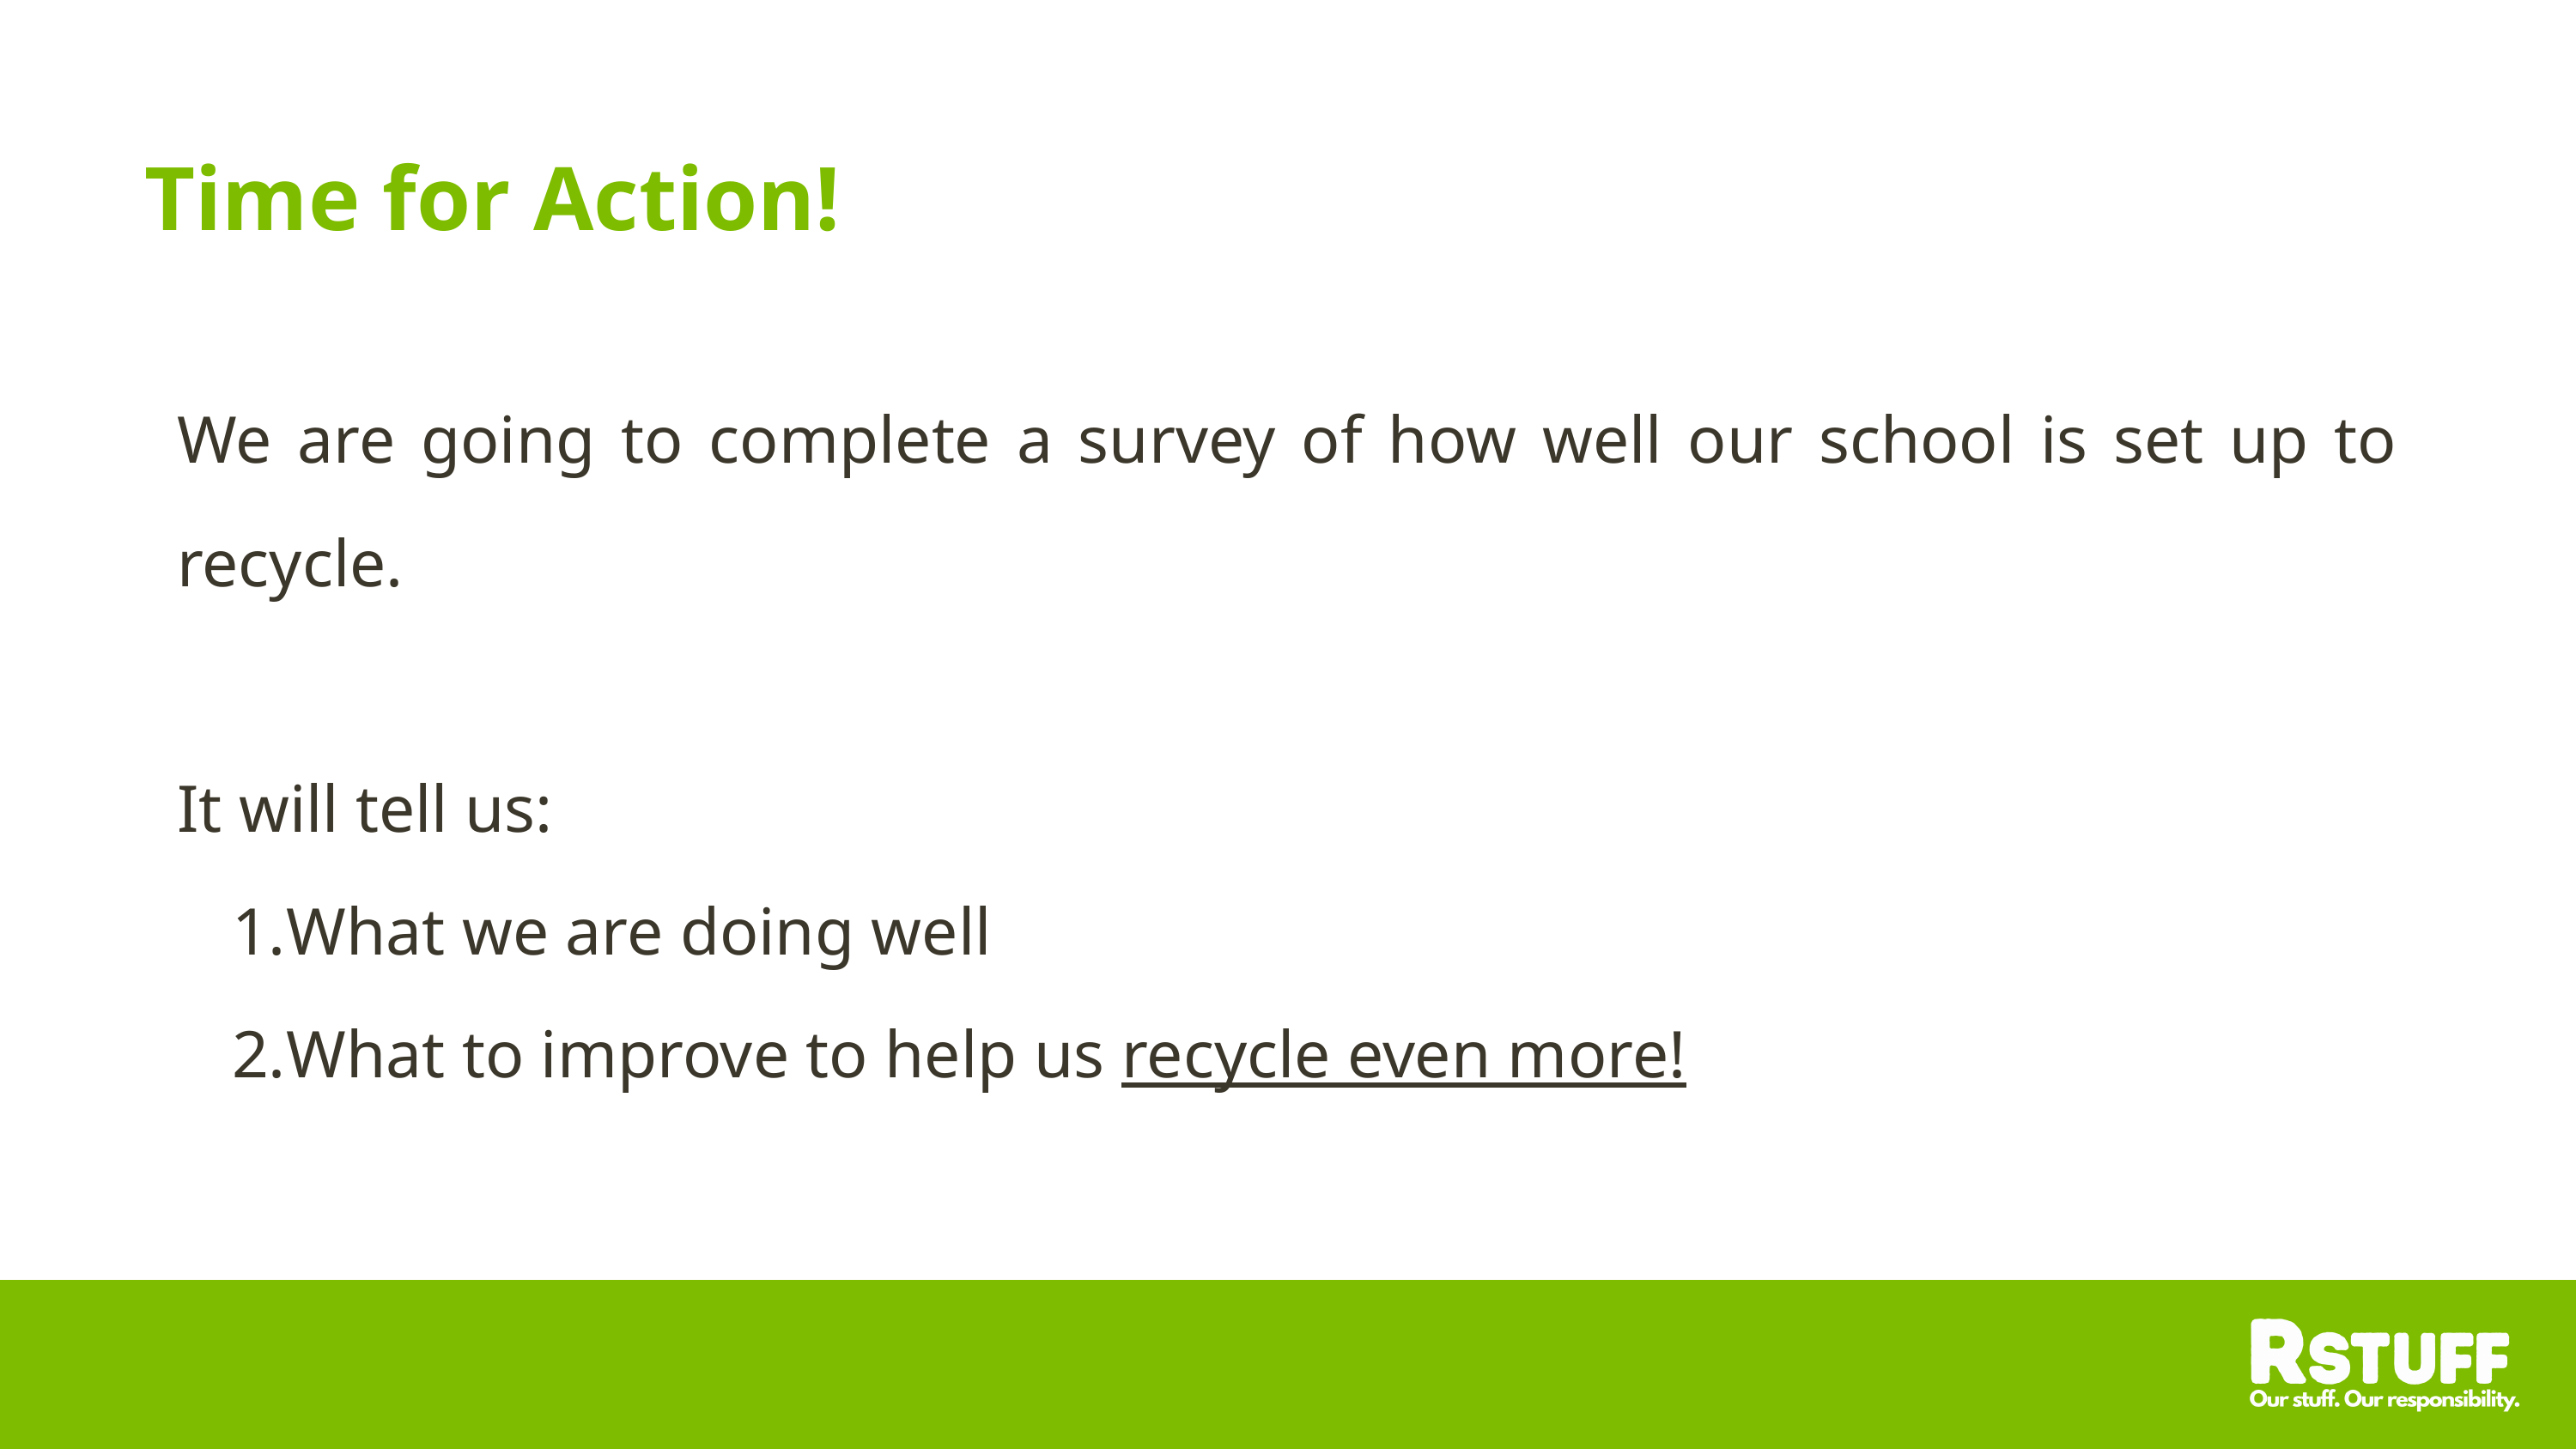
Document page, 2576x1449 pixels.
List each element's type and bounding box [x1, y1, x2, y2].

text_box [0, 1279, 2576, 1449]
text_box [177, 385, 2399, 1279]
text_box [144, 51, 2367, 332]
